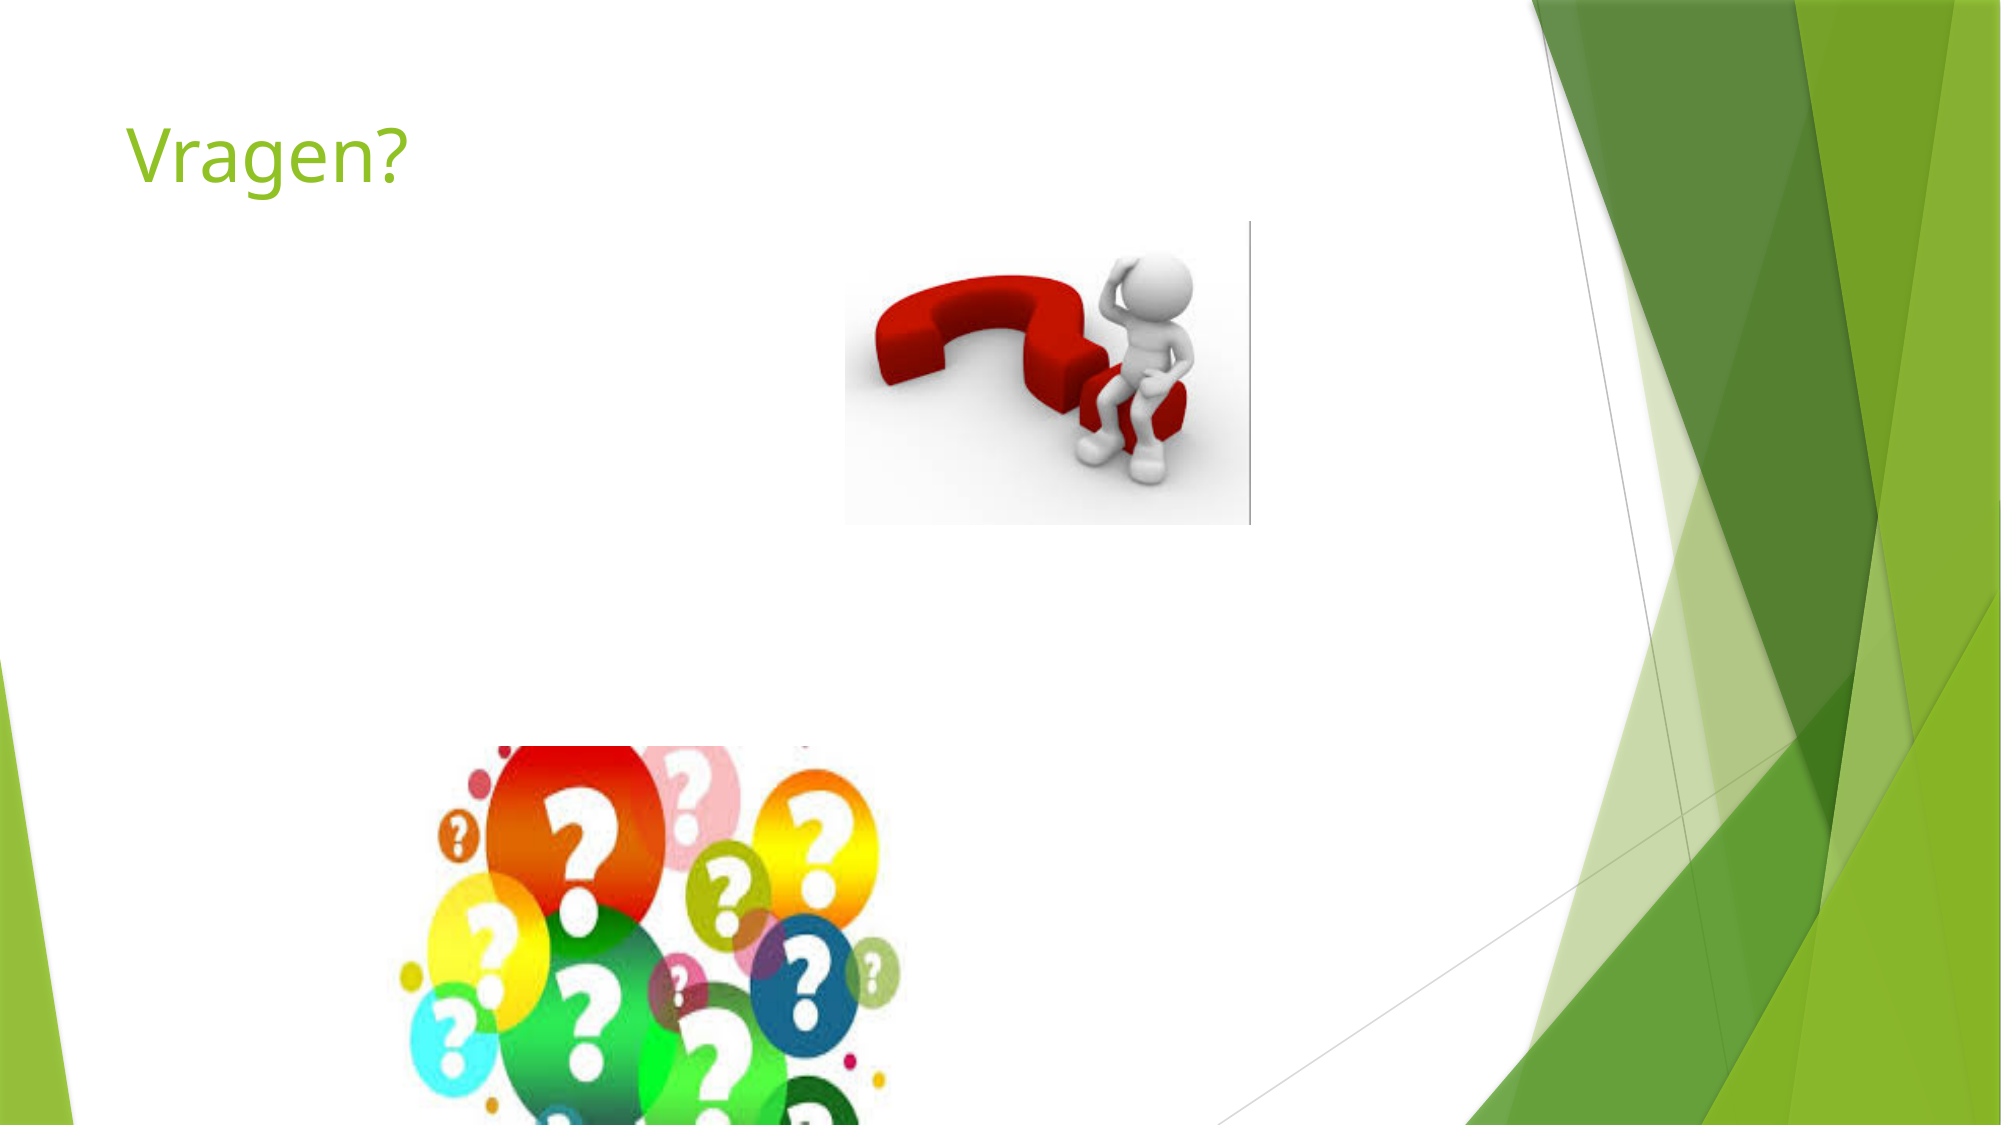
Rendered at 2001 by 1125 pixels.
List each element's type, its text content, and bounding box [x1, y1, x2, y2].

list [289, 746, 1011, 1125]
picture [844, 220, 1251, 525]
title Vragen? [111, 99, 1522, 317]
